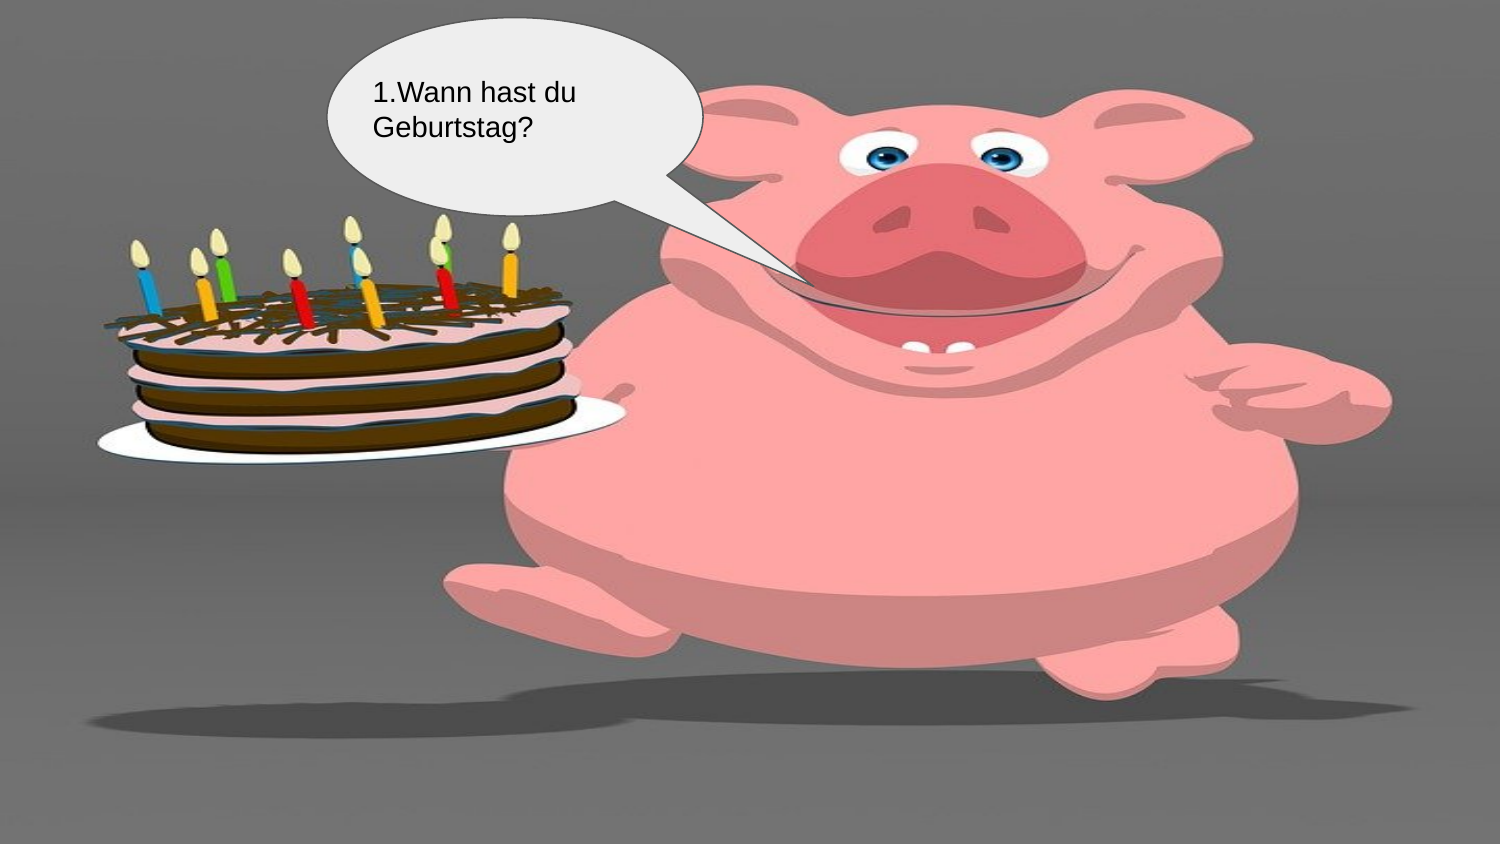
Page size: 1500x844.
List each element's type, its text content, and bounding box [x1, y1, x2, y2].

picture [0, 0, 1500, 844]
text_box [363, 17, 667, 58]
text_box 1.Wann hast du Geburtstag? [357, 58, 673, 159]
text_box [326, 62, 814, 287]
